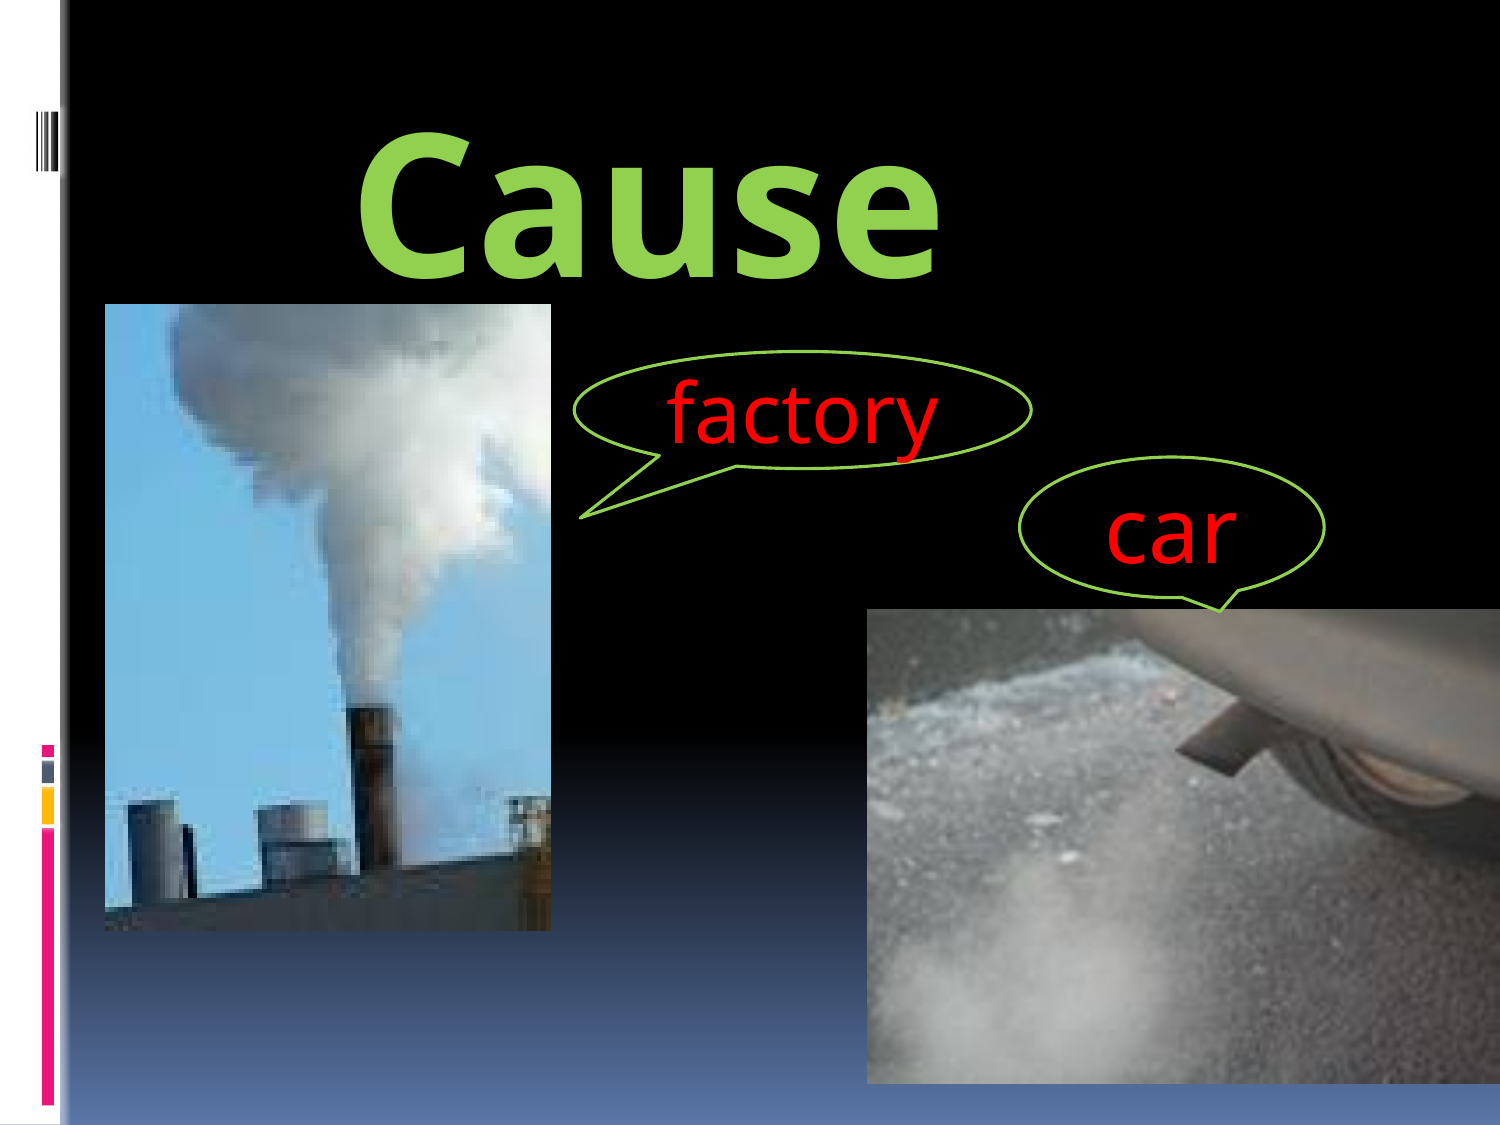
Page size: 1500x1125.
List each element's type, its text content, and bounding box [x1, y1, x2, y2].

text_box factory [572, 349, 1033, 520]
text_box car [1017, 455, 1326, 600]
picture [104, 304, 552, 932]
picture [866, 608, 1500, 1085]
text_box Cause [164, 70, 1196, 325]
